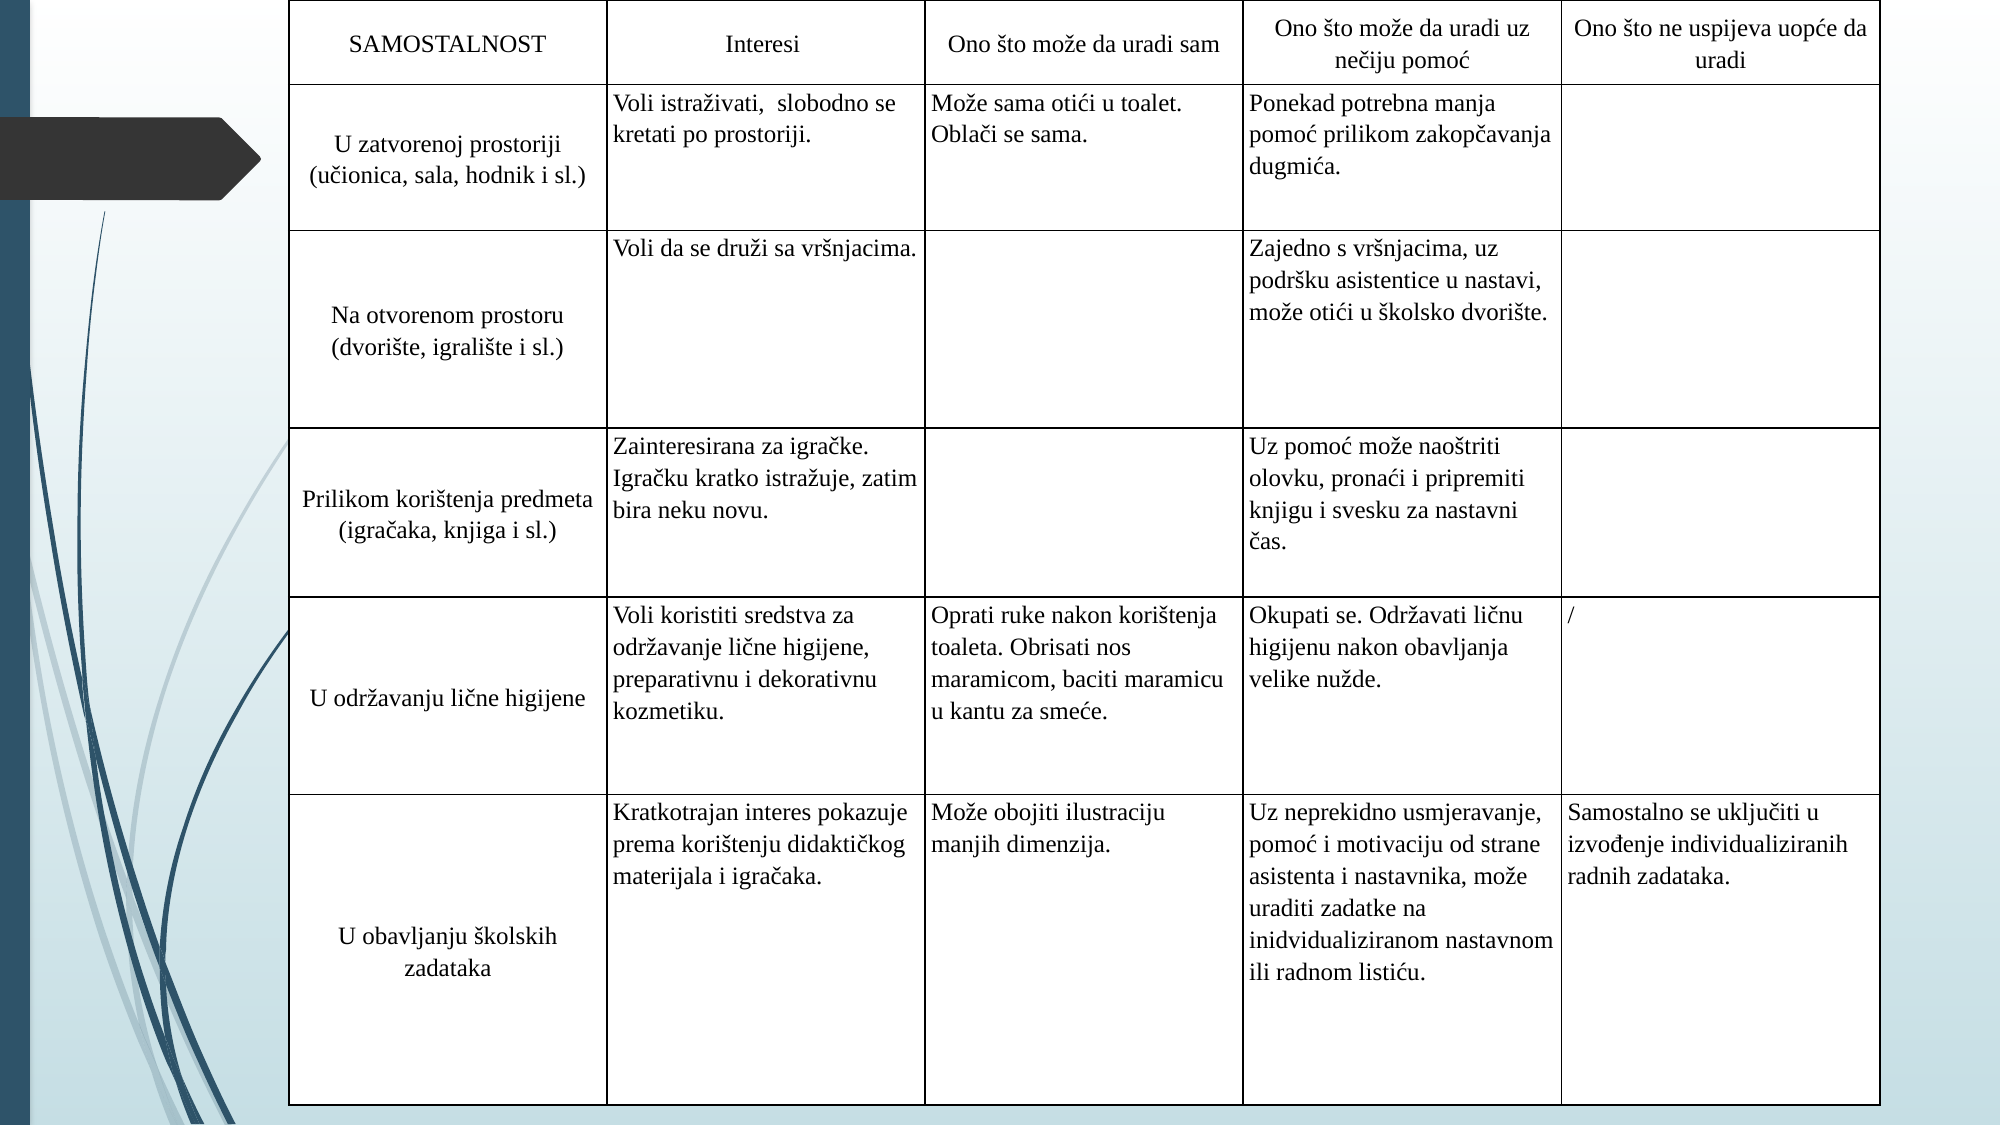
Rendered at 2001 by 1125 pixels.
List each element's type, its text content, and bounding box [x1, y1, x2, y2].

table_cell Prilikom korištenja predmeta (igračaka, knjiga i sl.) [290, 429, 606, 596]
table_cell Može obojiti ilustraciju manjih dimenzija. [926, 795, 1242, 1104]
table_cell Ponekad potrebna manja pomoć prilikom zakopčavanja dugmića. [1244, 85, 1561, 230]
table_cell U obavljanju školskih zadataka [290, 795, 606, 1104]
table_header Ono što može da uradi uz nečiju pomoć [1244, 1, 1561, 84]
table_cell Voli koristiti sredstva za održavanje lične higijene, preparativnu i dekorativnu kozmetiku. [608, 598, 924, 794]
table_cell U zatvorenoj prostoriji (učionica, sala, hodnik i sl.) [290, 85, 606, 230]
table_cell [926, 429, 1242, 596]
table_cell Kratkotrajan interes pokazuje prema korištenju didaktičkog materijala i igračaka. [608, 795, 924, 1104]
table_header Ono što može da uradi sam [926, 1, 1242, 84]
table_cell Okupati se. Održavati ličnu higijenu nakon obavljanja velike nužde. [1244, 598, 1561, 794]
table_cell [1562, 429, 1879, 596]
table_header SAMOSTALNOST [290, 1, 606, 84]
table_header Ono što ne uspijeva uopće da uradi [1562, 1, 1879, 84]
table_cell Može sama otići u toalet. Oblači se sama. [926, 85, 1242, 230]
table_cell / [1562, 598, 1879, 794]
table_cell Zainteresirana za igračke. Igračku kratko istražuje, zatim bira neku novu. [608, 429, 924, 596]
table_cell Voli da se druži sa vršnjacima. [608, 231, 924, 427]
table_cell Na otvorenom prostoru (dvorište, igralište i sl.) [290, 231, 606, 427]
table_cell [1562, 85, 1879, 230]
table_cell Uz neprekidno usmjeravanje, pomoć i motivaciju od strane asistenta i nastavnika, može uraditi zadatke na inidvidualiziranom nastavnom ili radnom listiću. [1244, 795, 1561, 1104]
table_header Interesi [608, 1, 924, 84]
table_cell Zajedno s vršnjacima, uz podršku asistentice u nastavi, može otići u školsko dvorište. [1244, 231, 1561, 427]
table_cell [926, 231, 1242, 427]
table_cell Samostalno se uključiti u izvođenje individualiziranih radnih zadataka. [1562, 795, 1879, 1104]
table_cell U održavanju lične higijene [290, 598, 606, 794]
table_cell Uz pomoć može naoštriti olovku, pronaći i pripremiti knjigu i svesku za nastavni čas. [1244, 429, 1561, 596]
table_cell [1562, 231, 1879, 427]
table_cell Voli istraživati, slobodno se kretati po prostoriji. [608, 85, 924, 230]
table_cell Oprati ruke nakon korištenja toaleta. Obrisati nos maramicom, baciti maramicu u kantu za smeće. [926, 598, 1242, 794]
